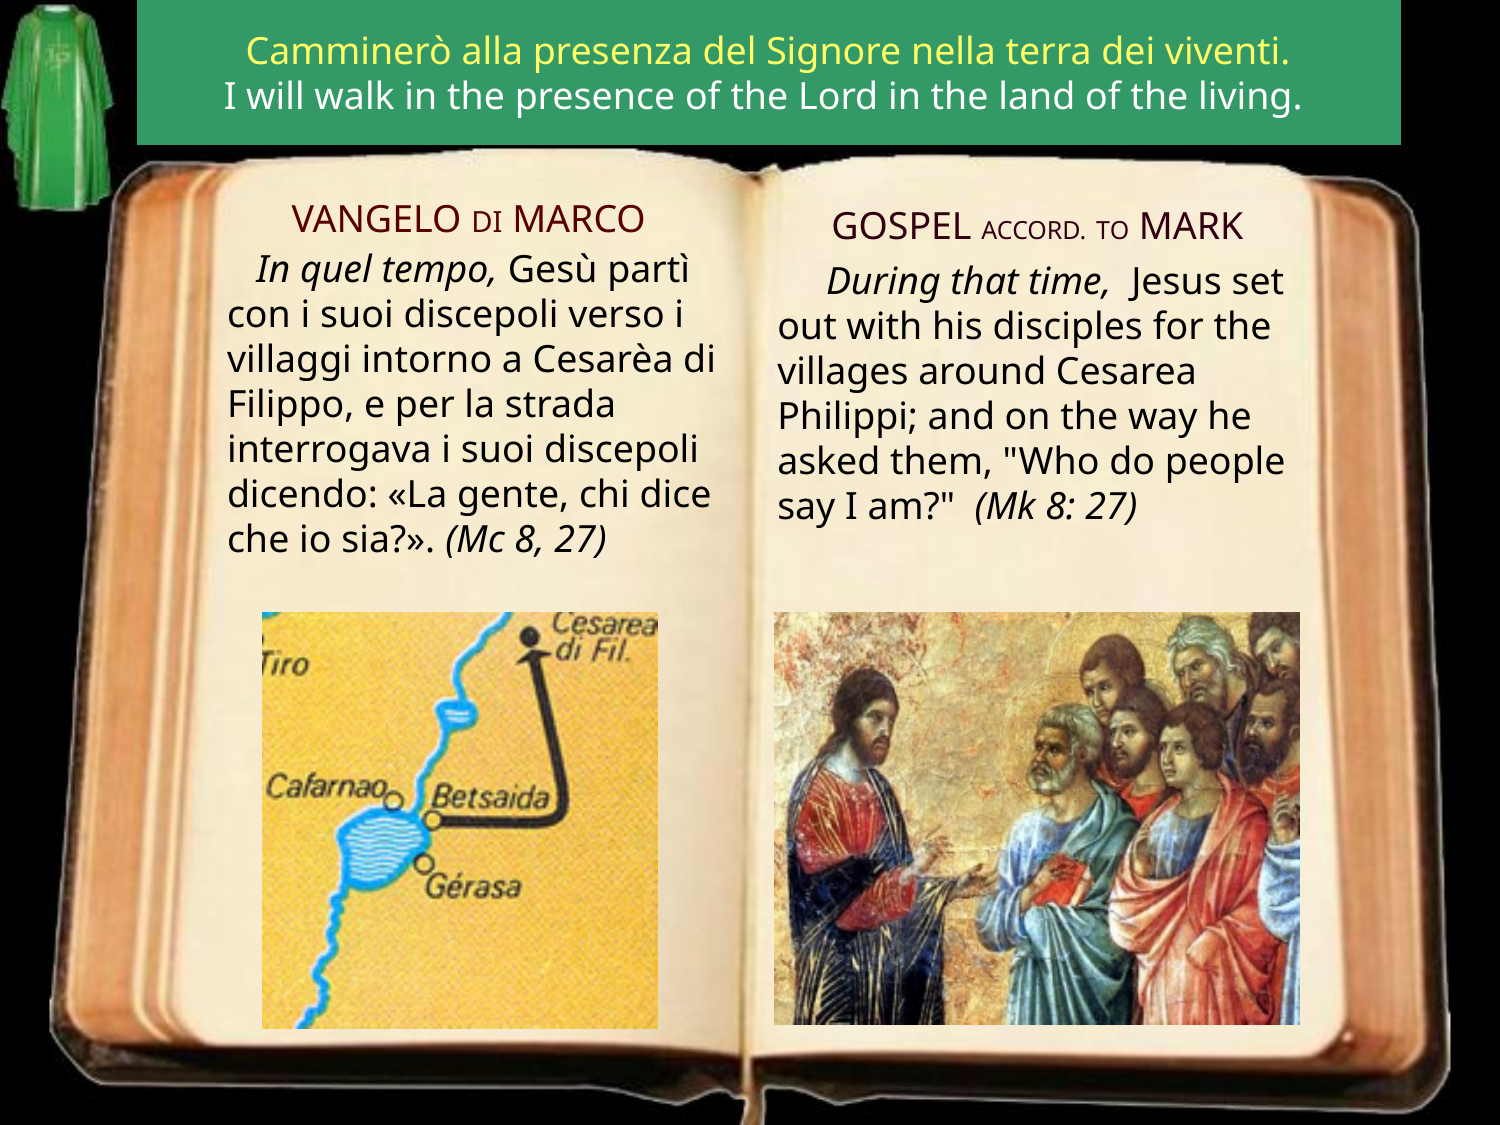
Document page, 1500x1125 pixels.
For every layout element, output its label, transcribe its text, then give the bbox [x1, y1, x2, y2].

title GOSPEL ACCORD. TO MARK [738, 200, 1363, 250]
text_box VANGELO DI MARCO [199, 187, 738, 248]
text_box In quel tempo, Gesù partì con i suoi discepoli verso i villaggi intorno a Cesarèa di Filippo, e per la strada interrogava i suoi discepoli dicendo: «La gente, chi dice che io sia?». (Mc 8, 27) [212, 237, 750, 568]
text_box During that time, Jesus set out with his disciples for the villages around Cesarea Philippi; and on the way he asked them, "Who do people say I am?" (Mk 8: 27) [762, 249, 1313, 535]
text_box Camminerò alla presenza del Signore nella terra dei viventi. I will walk in the presence of the Lord in the land of the living. [137, 0, 1400, 145]
picture [0, 0, 1500, 1125]
